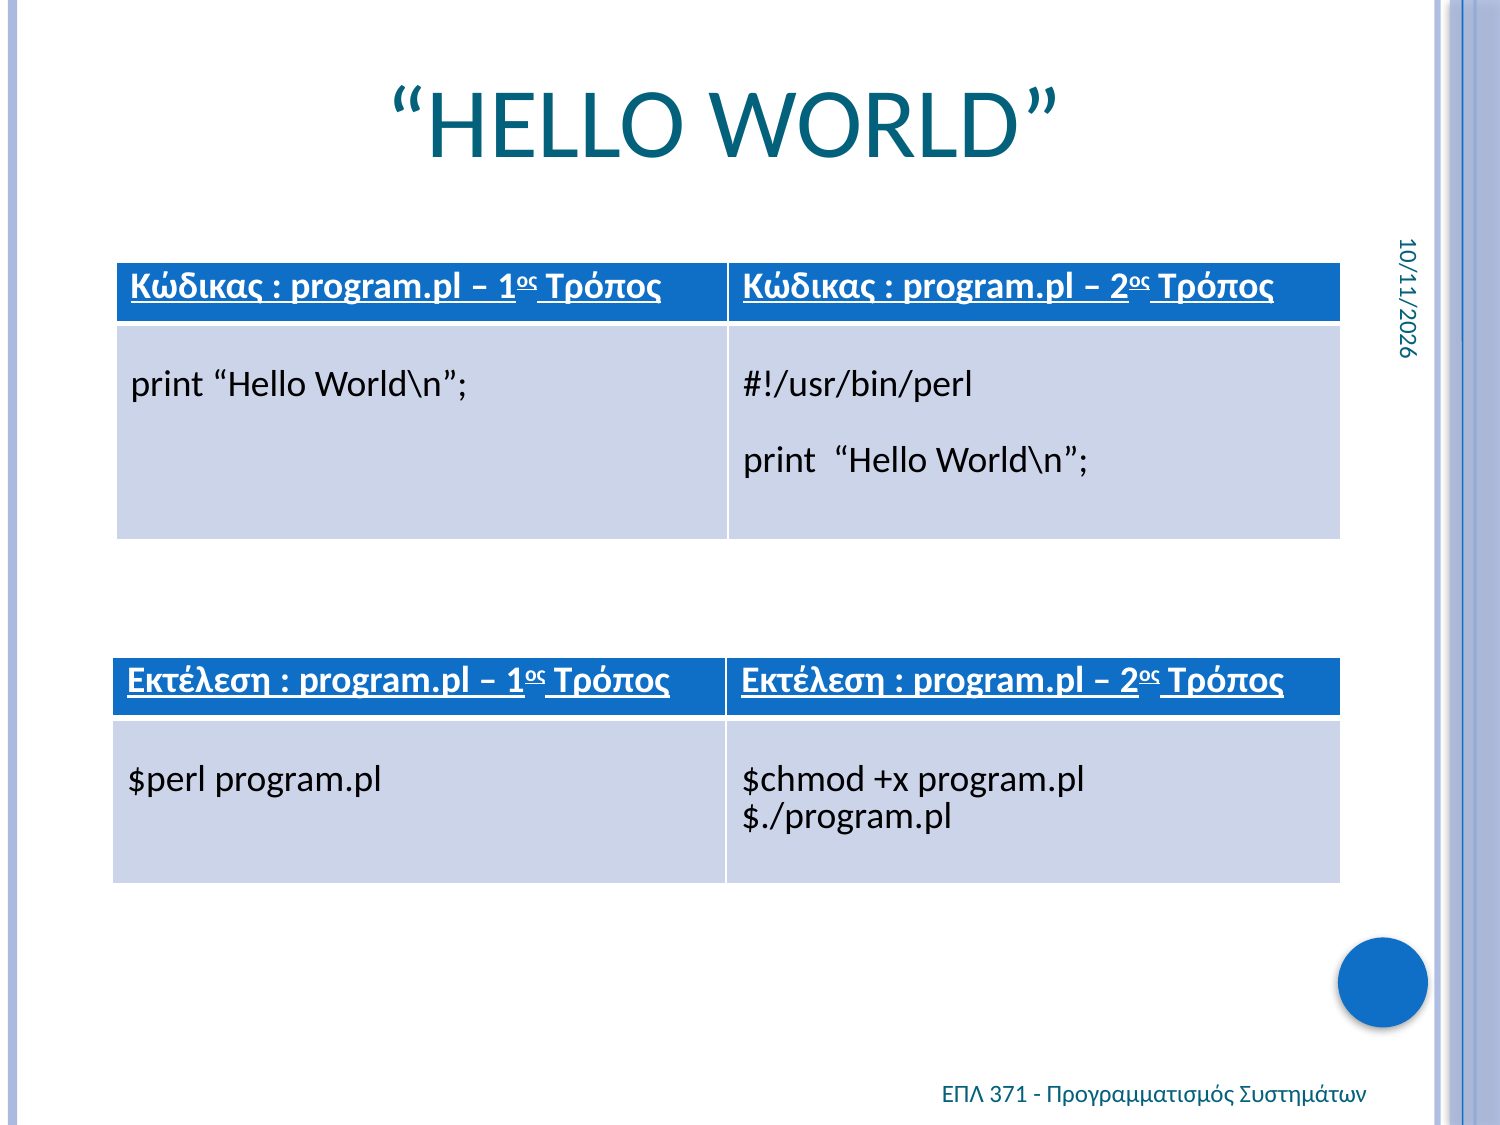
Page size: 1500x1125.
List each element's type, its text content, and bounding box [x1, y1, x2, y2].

title “hello world” [147, 30, 1300, 186]
table_cell print “Hello World\n”; [117, 326, 727, 539]
footer ΕΠΛ 371 - Προγραμματισμός Συστημάτων [927, 1062, 1453, 1123]
table_cell $perl program.pl [113, 721, 725, 883]
table_header Εκτέλεση : program.pl – 1ος Τρόπος [113, 658, 725, 715]
table_cell #!/usr/bin/perl print “Hello World\n”; [729, 326, 1340, 539]
table_header Εκτέλεση : program.pl – 2ος Τρόπος [727, 658, 1340, 715]
table_header Κώδικας : program.pl – 1ος Τρόπος [117, 263, 727, 321]
table_cell $chmod +x program.pl $./program.pl [727, 721, 1340, 883]
table_header Κώδικας : program.pl – 2ος Τρόπος [729, 263, 1340, 321]
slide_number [1378, 43, 1442, 374]
